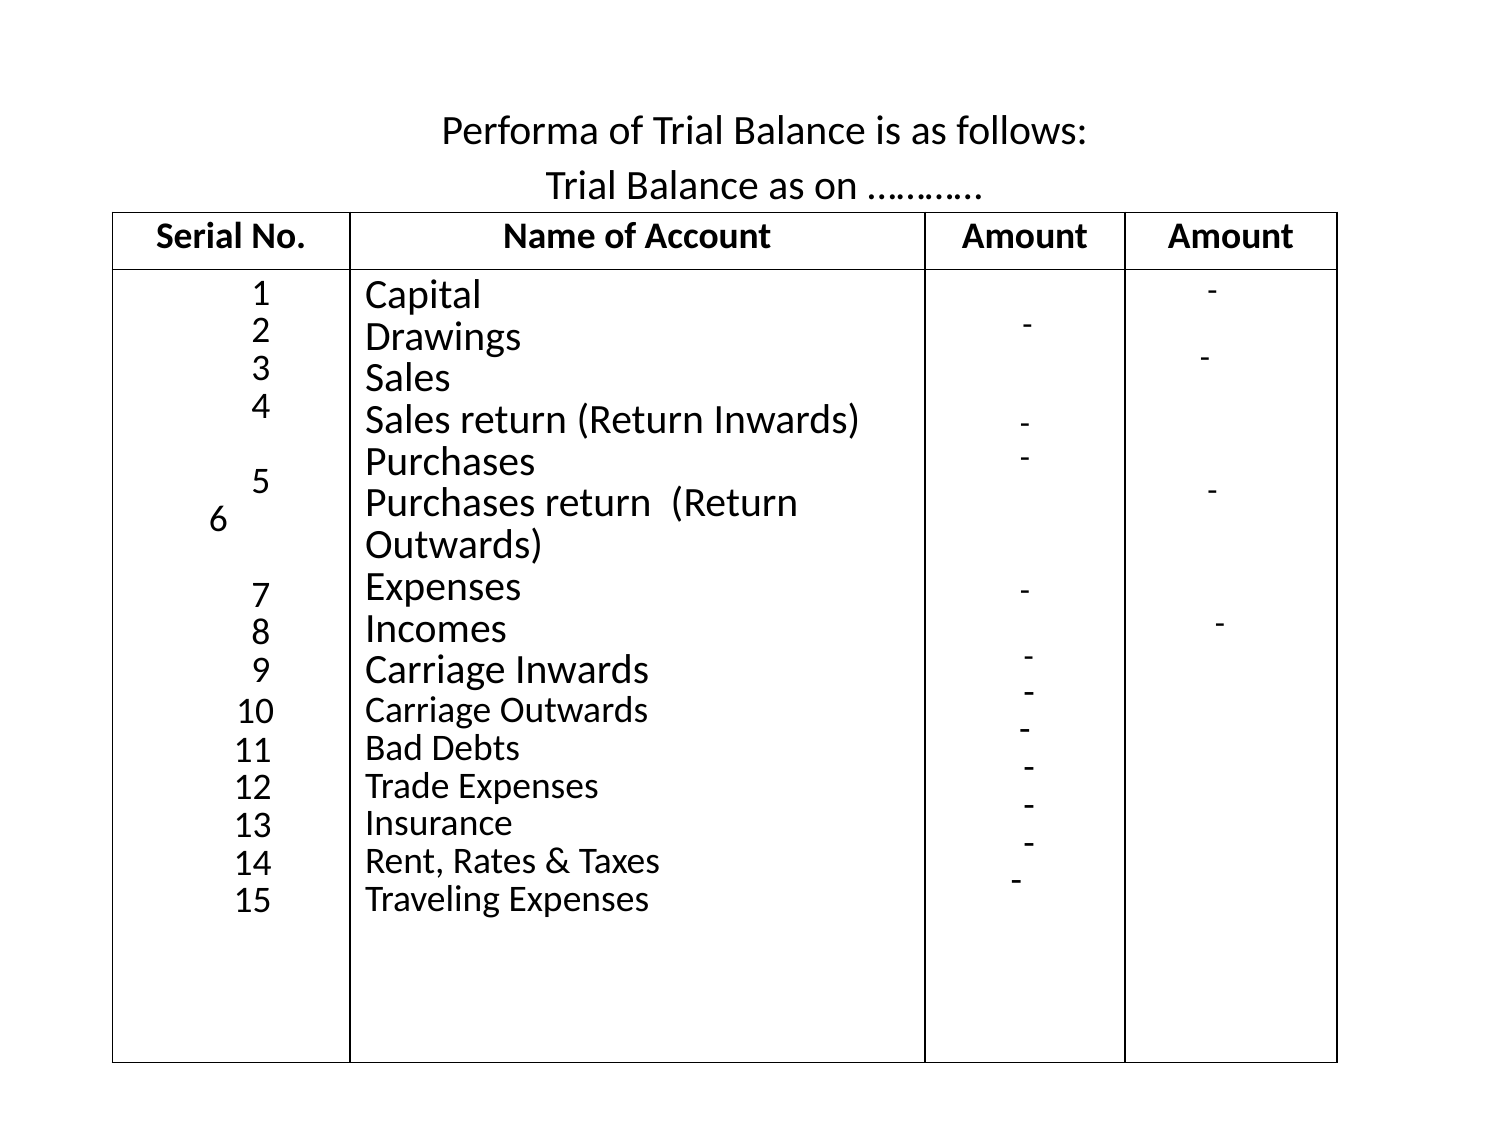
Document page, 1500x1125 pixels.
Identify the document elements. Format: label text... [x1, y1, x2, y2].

table_cell 1 2 3 4 5 6 7 8 9 10 11 12 13 14 15 [113, 270, 349, 1062]
table_cell - - - - [1126, 270, 1336, 1062]
table_header Name of Account [351, 213, 924, 269]
table_header Amount [926, 213, 1124, 269]
table_cell Capital Drawings Sales Sales return (Return Inwards) Purchases Purchases return (Return Outwards) Expenses Incomes Carriage Inwards Carriage Outwards Bad Debts Trade Expenses Insurance Rent, Rates & Taxes Traveling Expenses [351, 270, 924, 1062]
table_header Serial No. [113, 213, 349, 269]
table_header Amount [1126, 213, 1336, 269]
title Performa of Trial Balance is as follows: Trial Balance as on ………… [75, 37, 1425, 138]
table_cell - - - - - - - - - - - [926, 270, 1124, 1062]
